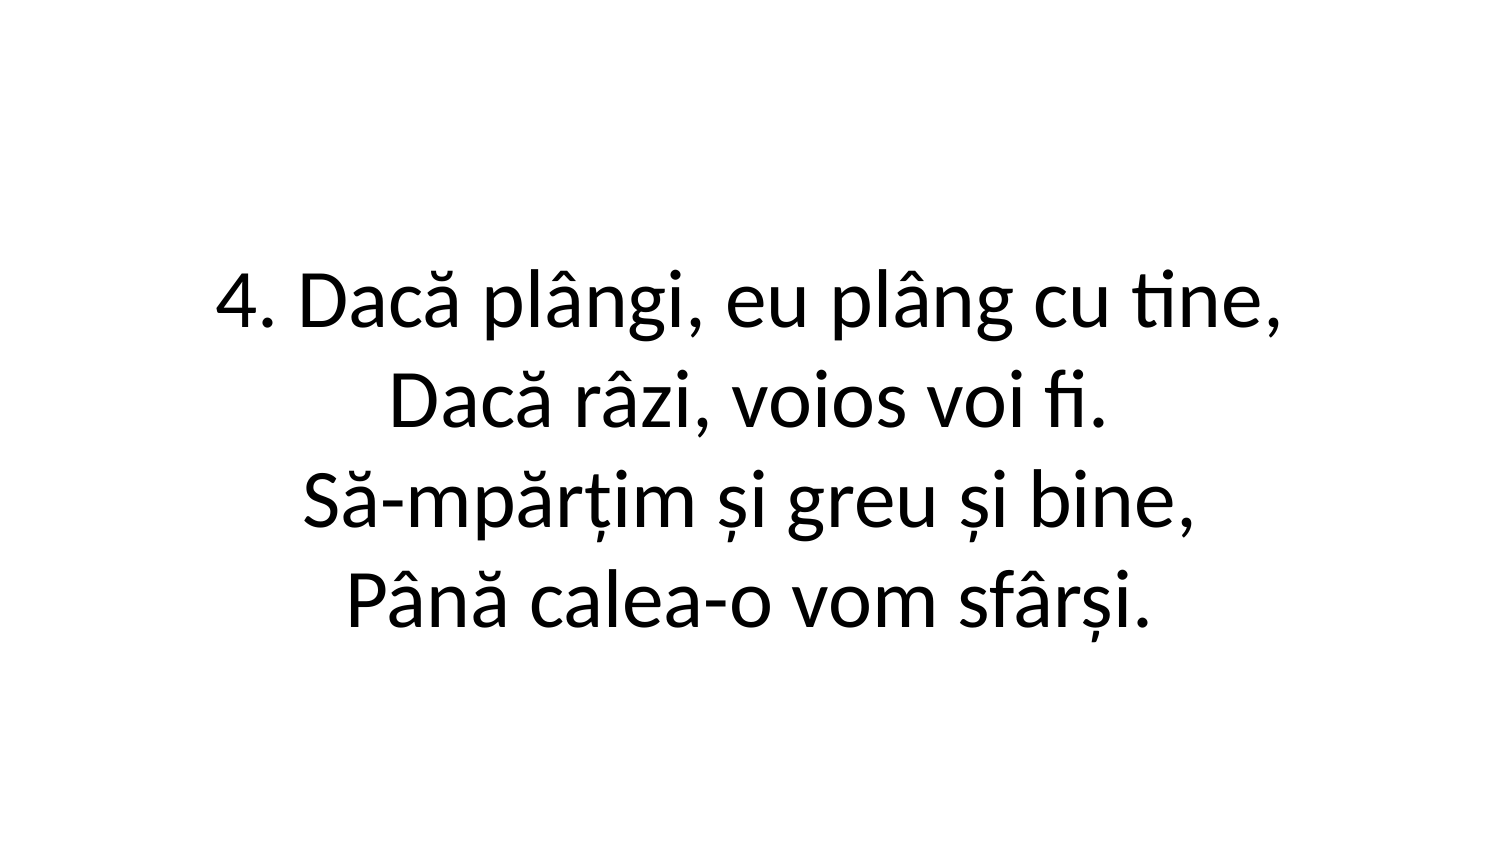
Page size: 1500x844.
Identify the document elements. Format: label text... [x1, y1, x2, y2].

text_box 4. Dacă plângi, eu plâng cu tine, Dacă râzi, voios voi fi. Să-mpărțim și greu și bine, Până calea-o vom sfârși. [200, 192, 1300, 652]
